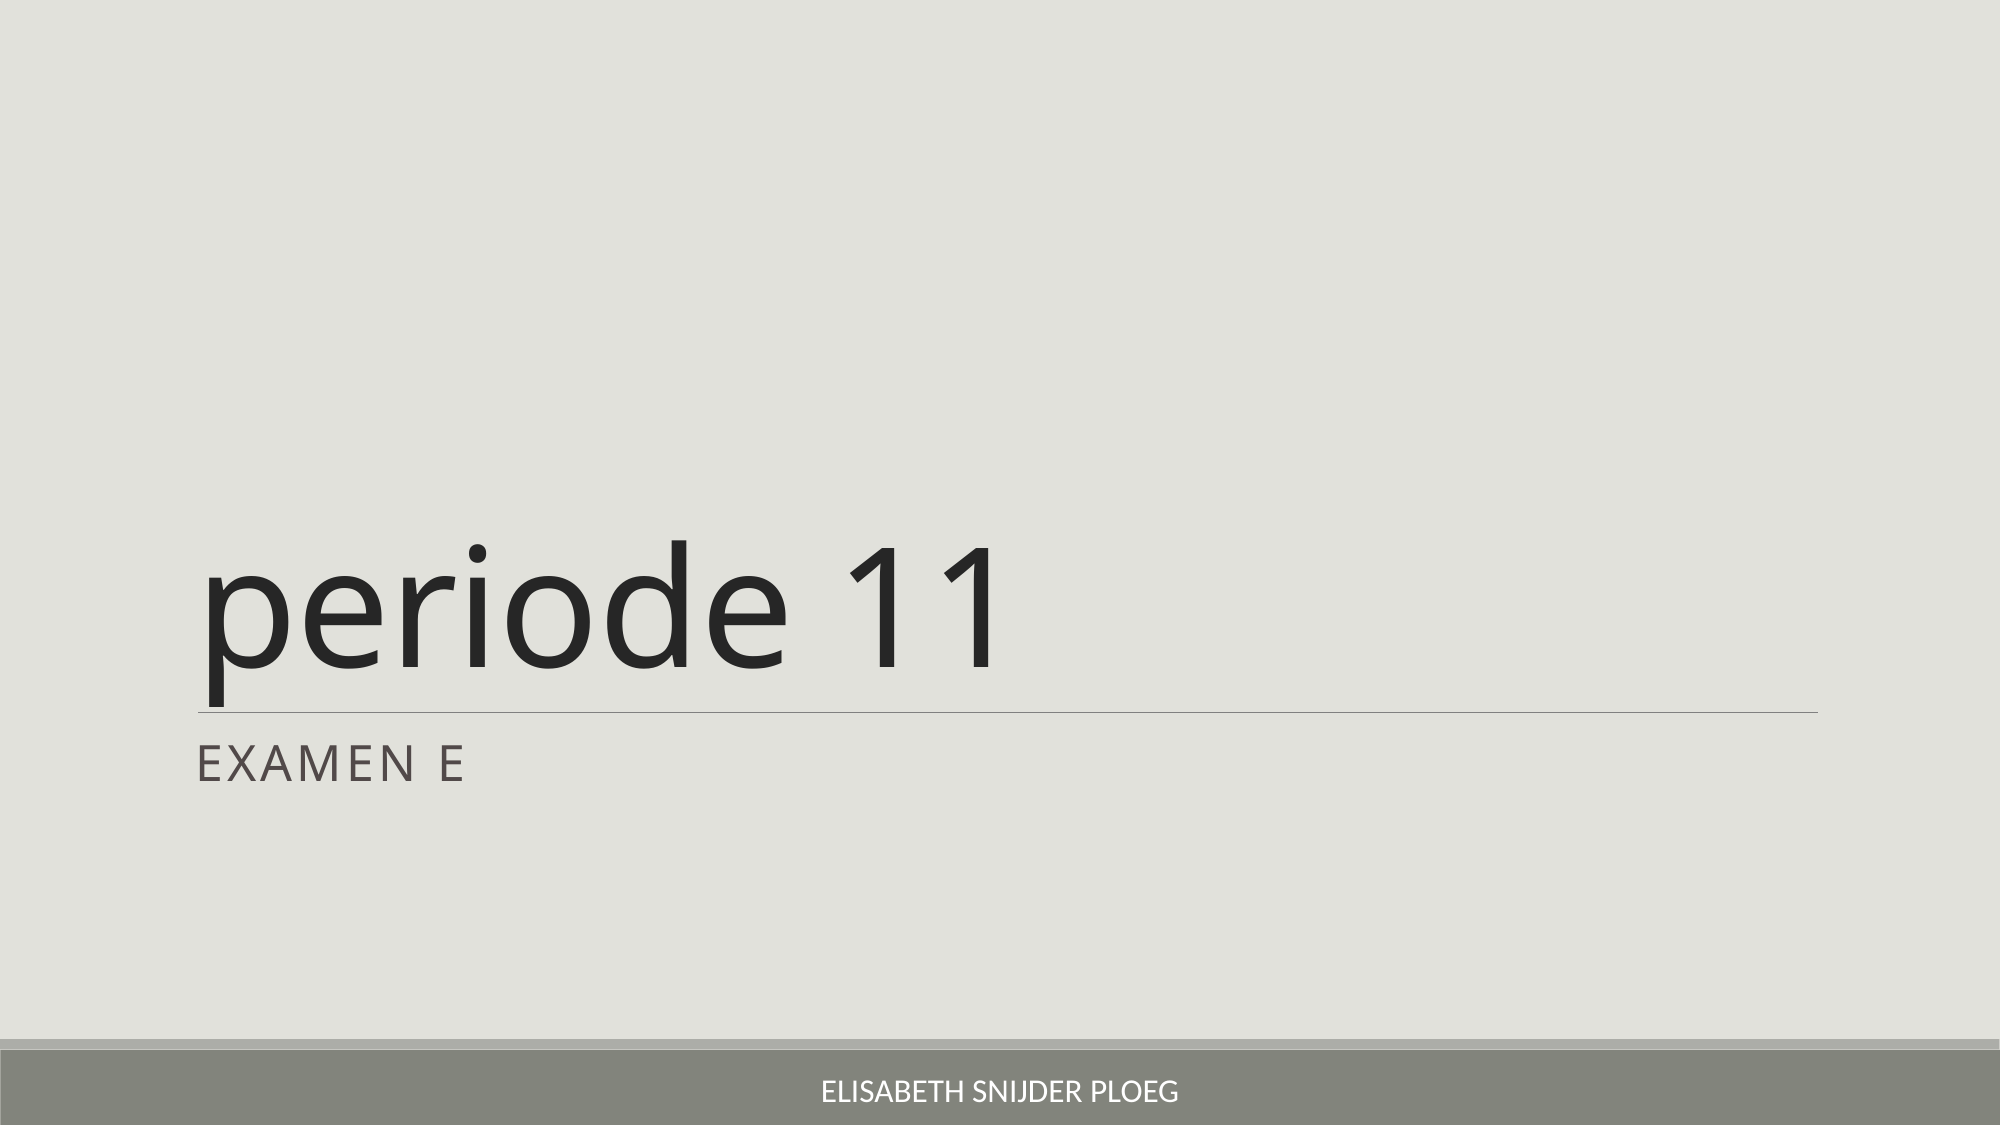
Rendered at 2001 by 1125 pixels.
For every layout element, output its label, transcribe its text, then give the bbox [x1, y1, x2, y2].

subtitle Examen E [180, 730, 1831, 919]
title periode 11 [180, 124, 1830, 710]
footer Elisabeth Snijder Ploeg [604, 1059, 1396, 1120]
